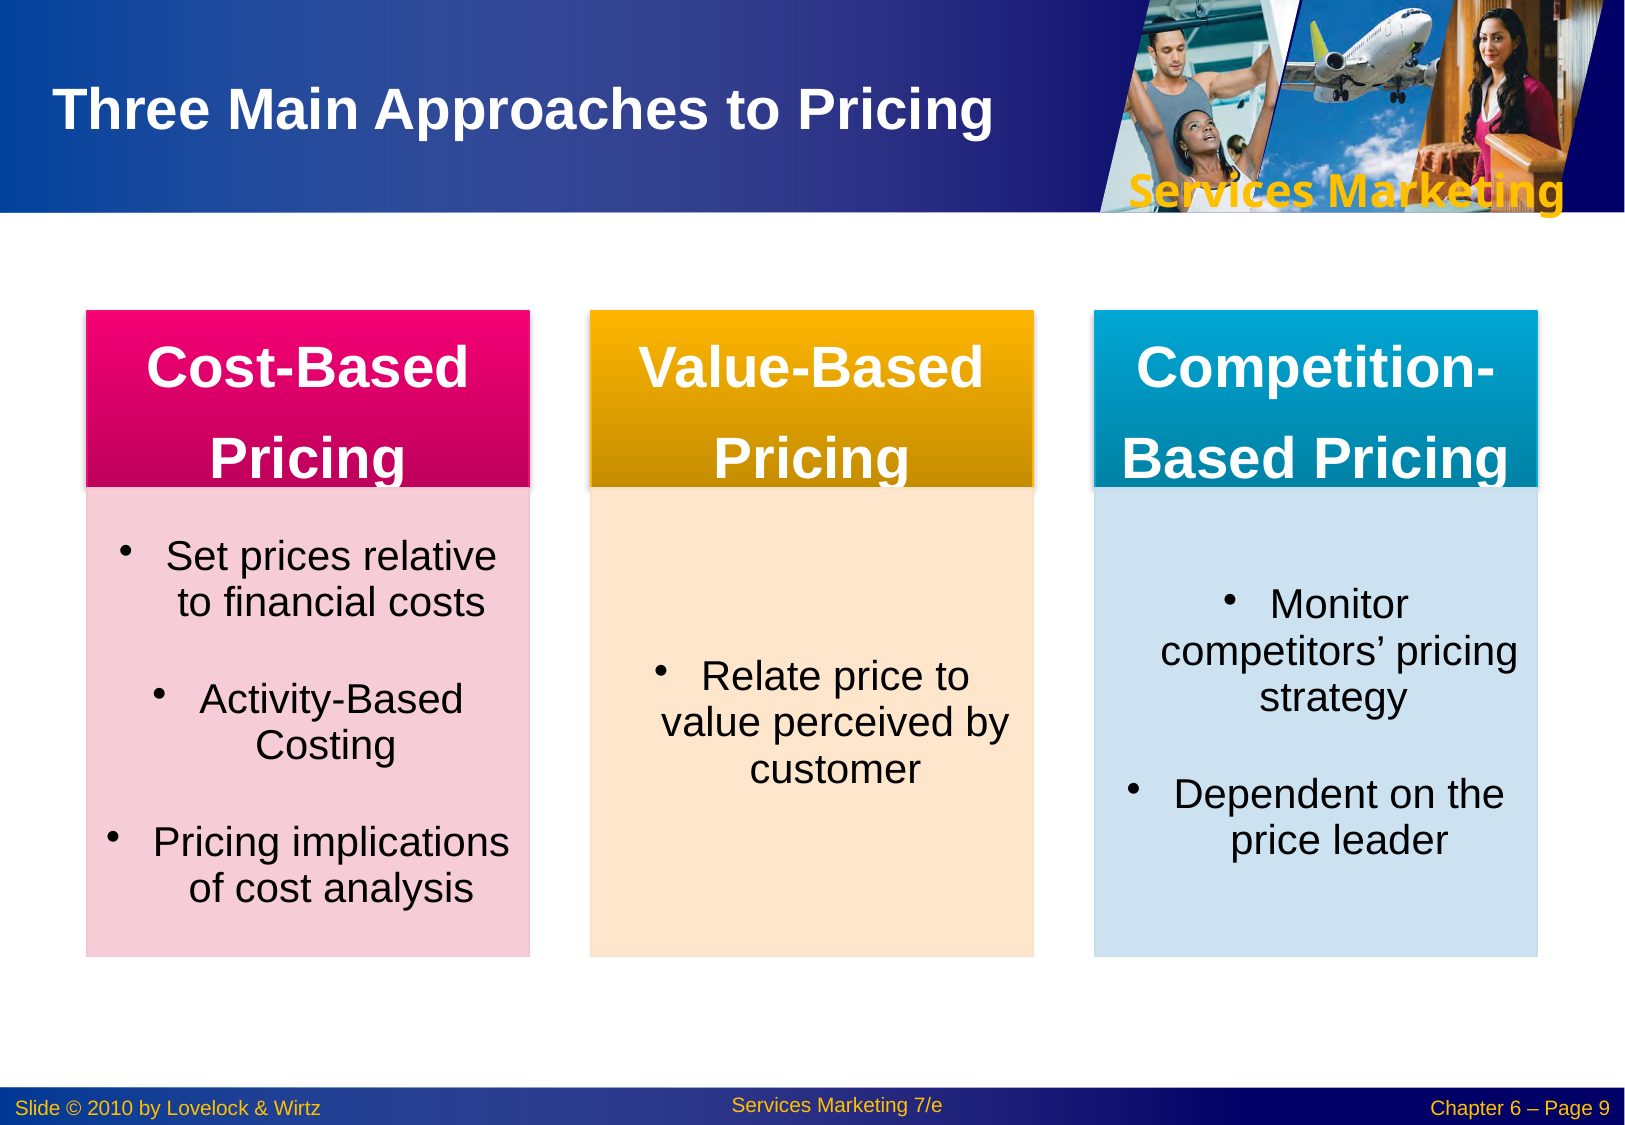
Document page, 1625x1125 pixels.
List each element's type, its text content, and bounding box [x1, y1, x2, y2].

picture [1546, 187, 1556, 202]
picture [1100, 0, 1604, 213]
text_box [86, 262, 1538, 1006]
title Three Main Approaches to Pricing [36, 37, 1088, 176]
picture [1162, 186, 1172, 192]
